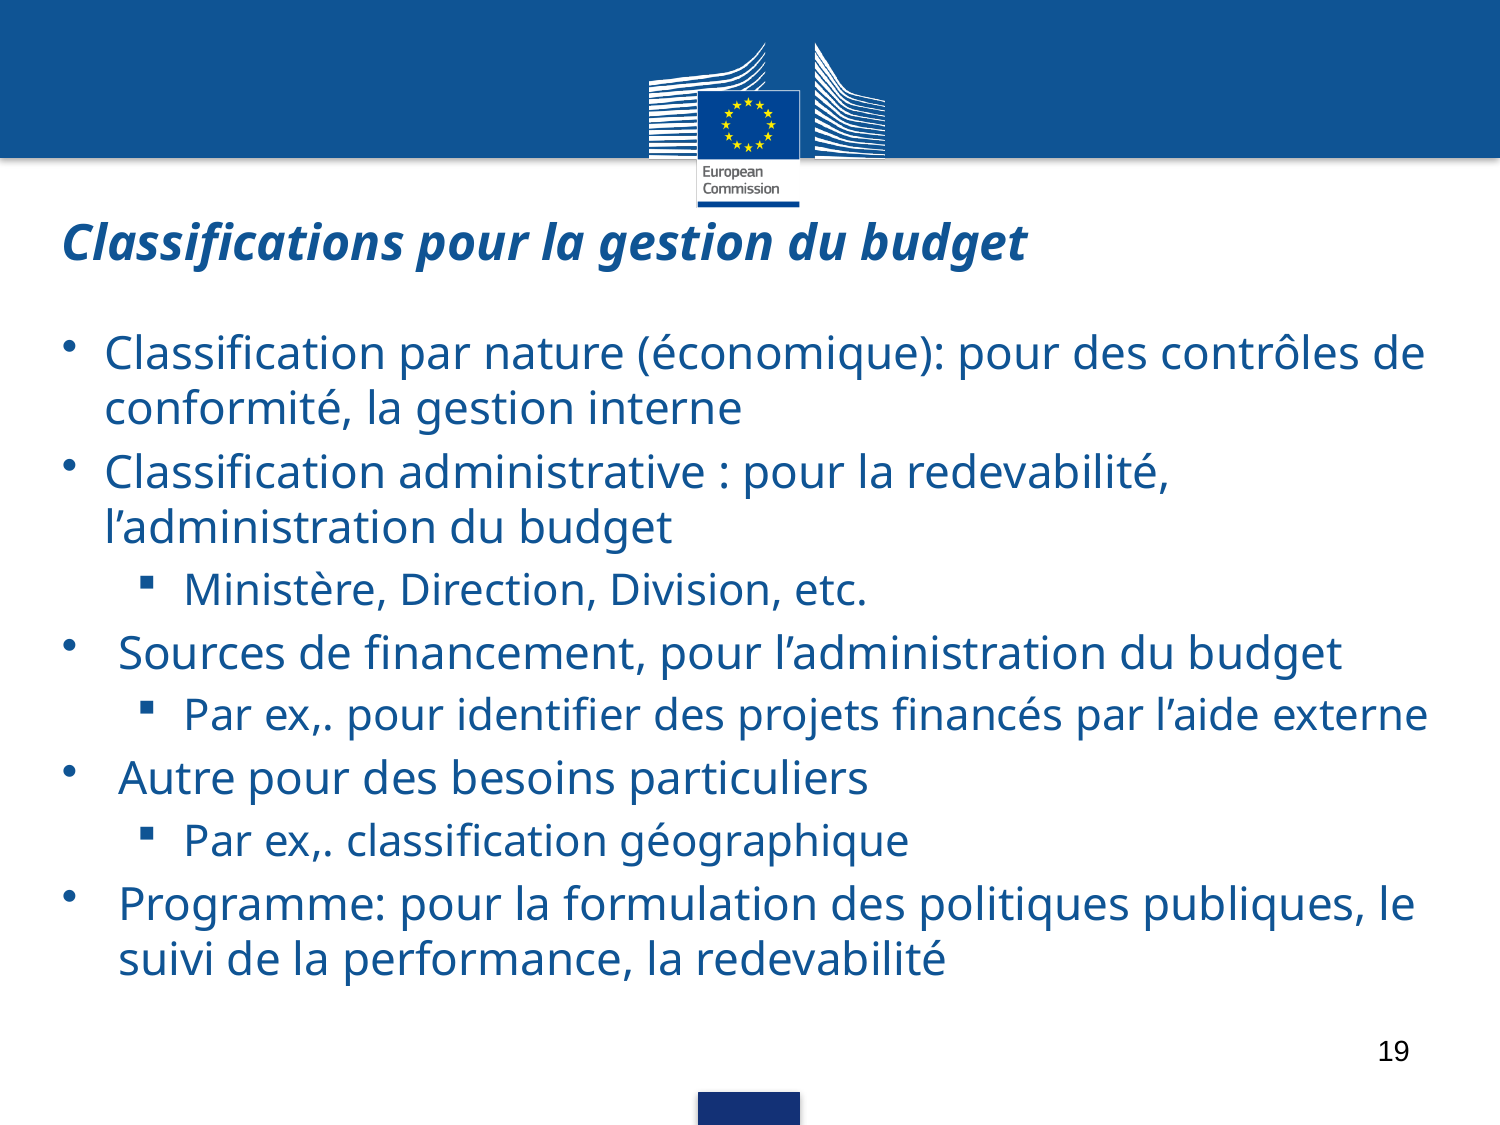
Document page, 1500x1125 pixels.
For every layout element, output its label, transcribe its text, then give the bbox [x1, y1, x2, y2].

picture [649, 42, 885, 208]
list Classification par nature (économique): pour des contrôles de conformité, la gestion interne Classification administrative : pour la redevabilité, l’administration du budget Ministère, Direction, Division, etc. Sources de financement, pour l’administration du budget Par ex,. pour identifier des projets financés par l’aide externe Autre pour des besoins particuliers Par ex,. classification géographique Programme: pour la formulation des politiques publiques, le suivi de la performance, la redevabilité [46, 316, 1500, 1009]
slide_number 19 [1074, 1024, 1426, 1103]
title Classifications pour la gestion du budget [46, 243, 1500, 316]
